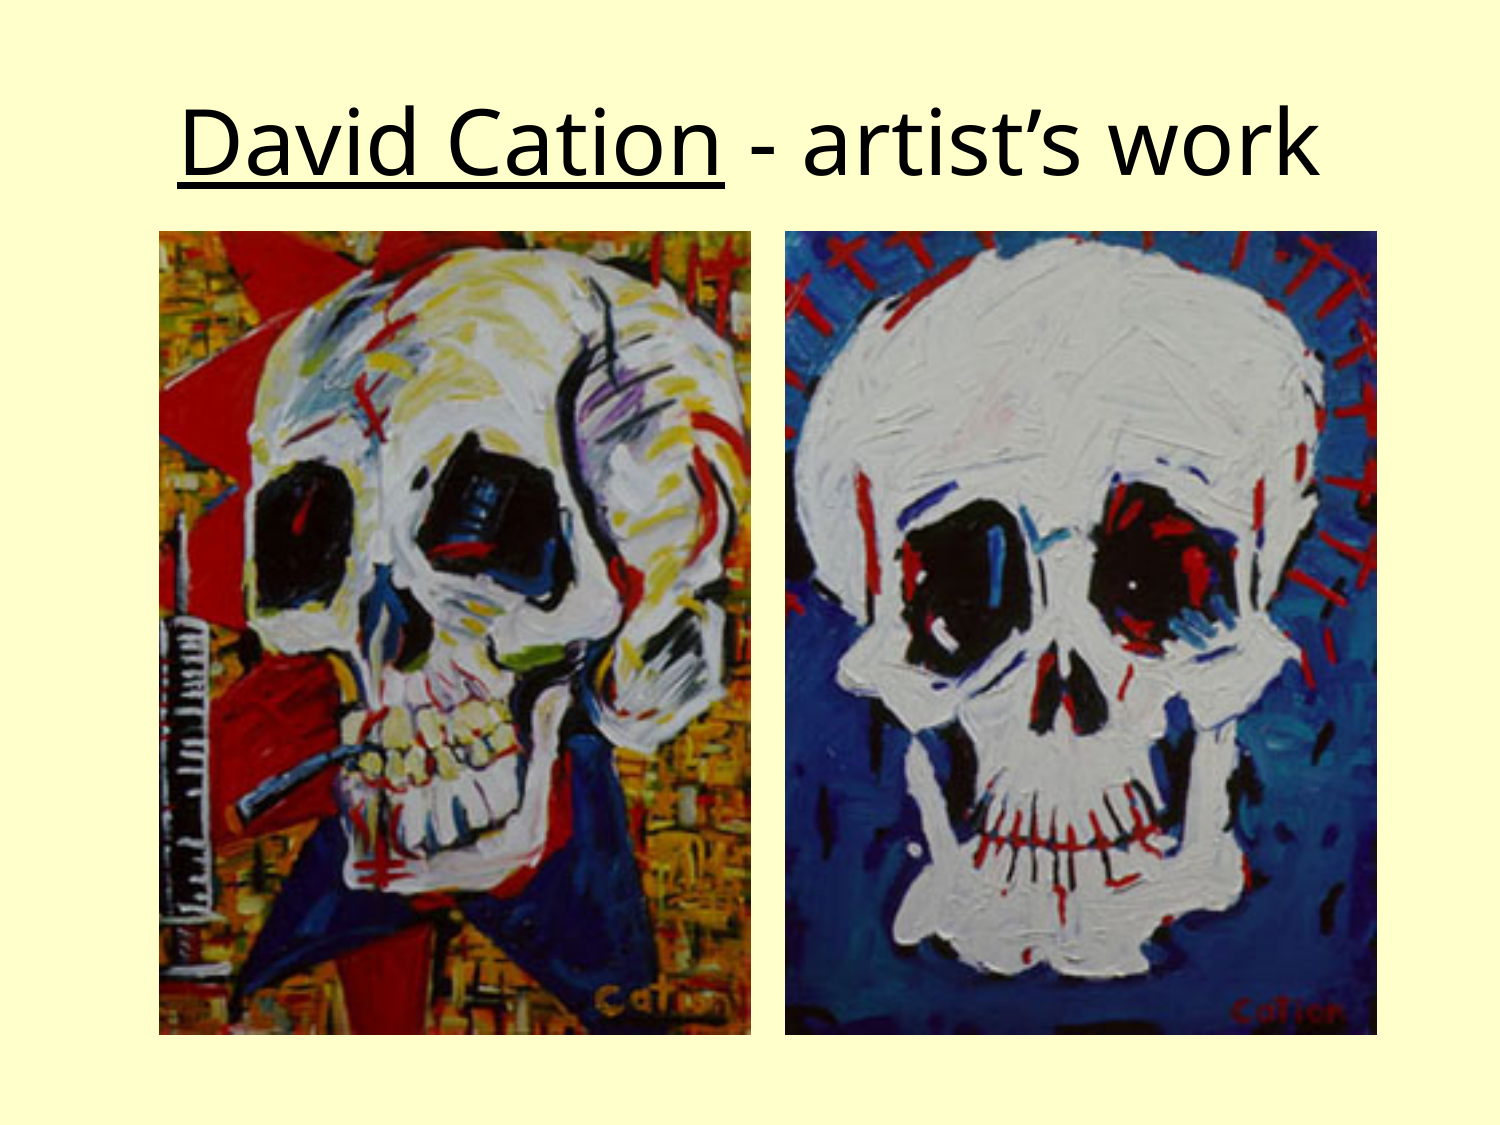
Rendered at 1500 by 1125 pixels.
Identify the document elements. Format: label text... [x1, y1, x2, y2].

picture [159, 231, 751, 1036]
title David Cation - artist’s work [74, 44, 1426, 233]
picture [785, 231, 1377, 1036]
